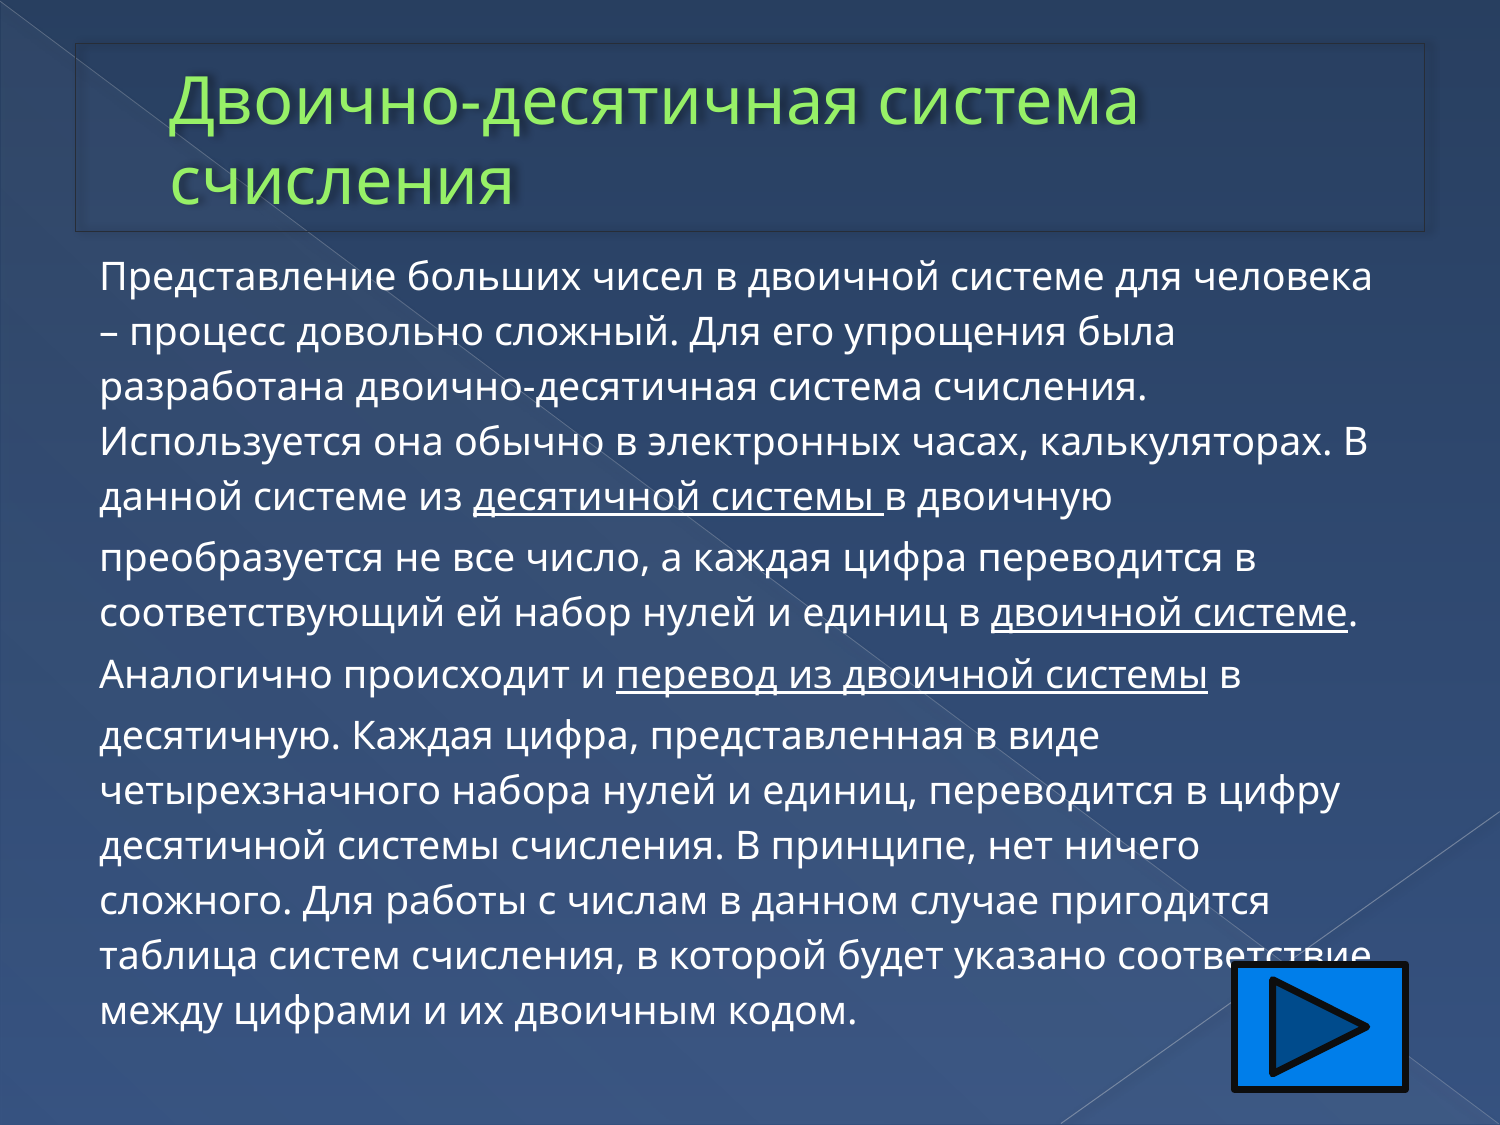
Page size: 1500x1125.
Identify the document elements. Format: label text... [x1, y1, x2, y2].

title Двоично-десятичная система счисления [75, 43, 1425, 232]
text_box [1231, 961, 1409, 1093]
list Представление больших чисел в двоичной системе для человека – процесс довольно сложный. Для его упрощения была разработана двоично-десятичная система счисления. Используется она обычно в электронных часах, калькуляторах. В данной системе из десятичной системы в двоичную преобразуется не все число, а каждая цифра переводится в соответствующий ей набор нулей и единиц в двоичной системе. Аналогично происходит и перевод из двоичной системы в десятичную. Каждая цифра, представленная в виде четырехзначного набора нулей и единиц, переводится в цифру десятичной системы счисления. В принципе, нет ничего сложного. Для работы с числам в данном случае пригодится таблица систем счисления, в которой будет указано соответствие между цифрами и их двоичным кодом. [75, 243, 1425, 1059]
